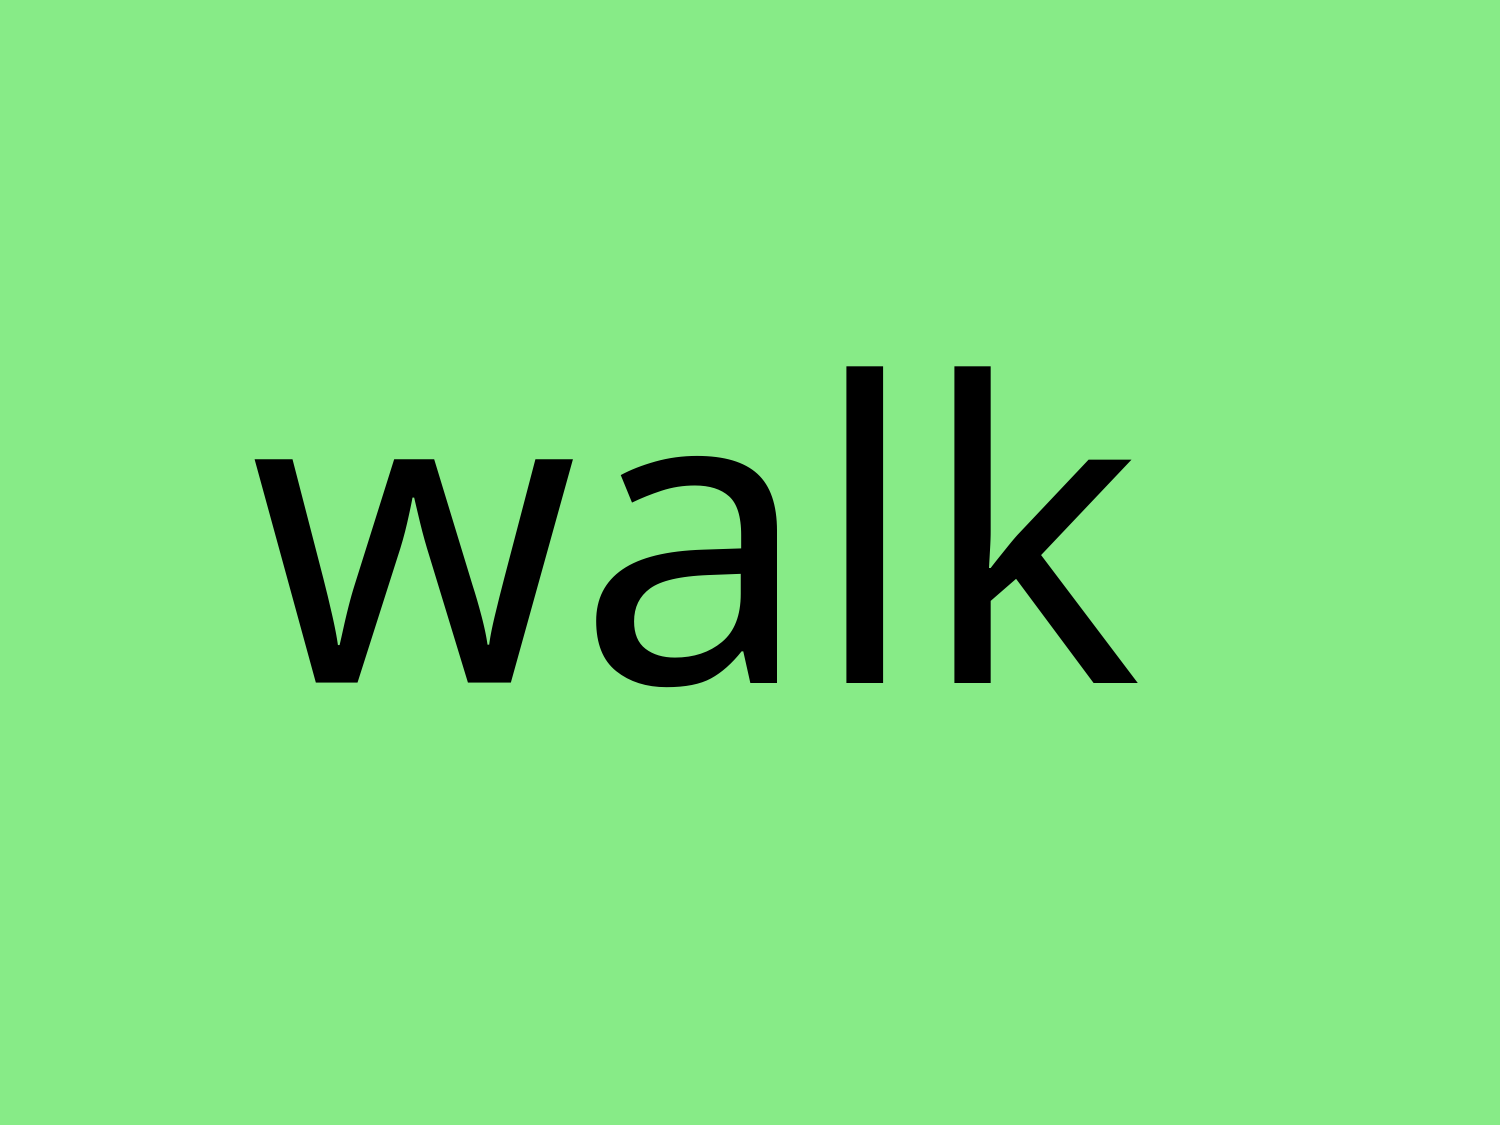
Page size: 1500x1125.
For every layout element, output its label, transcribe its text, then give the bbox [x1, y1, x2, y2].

text_box walk [41, 259, 1459, 775]
